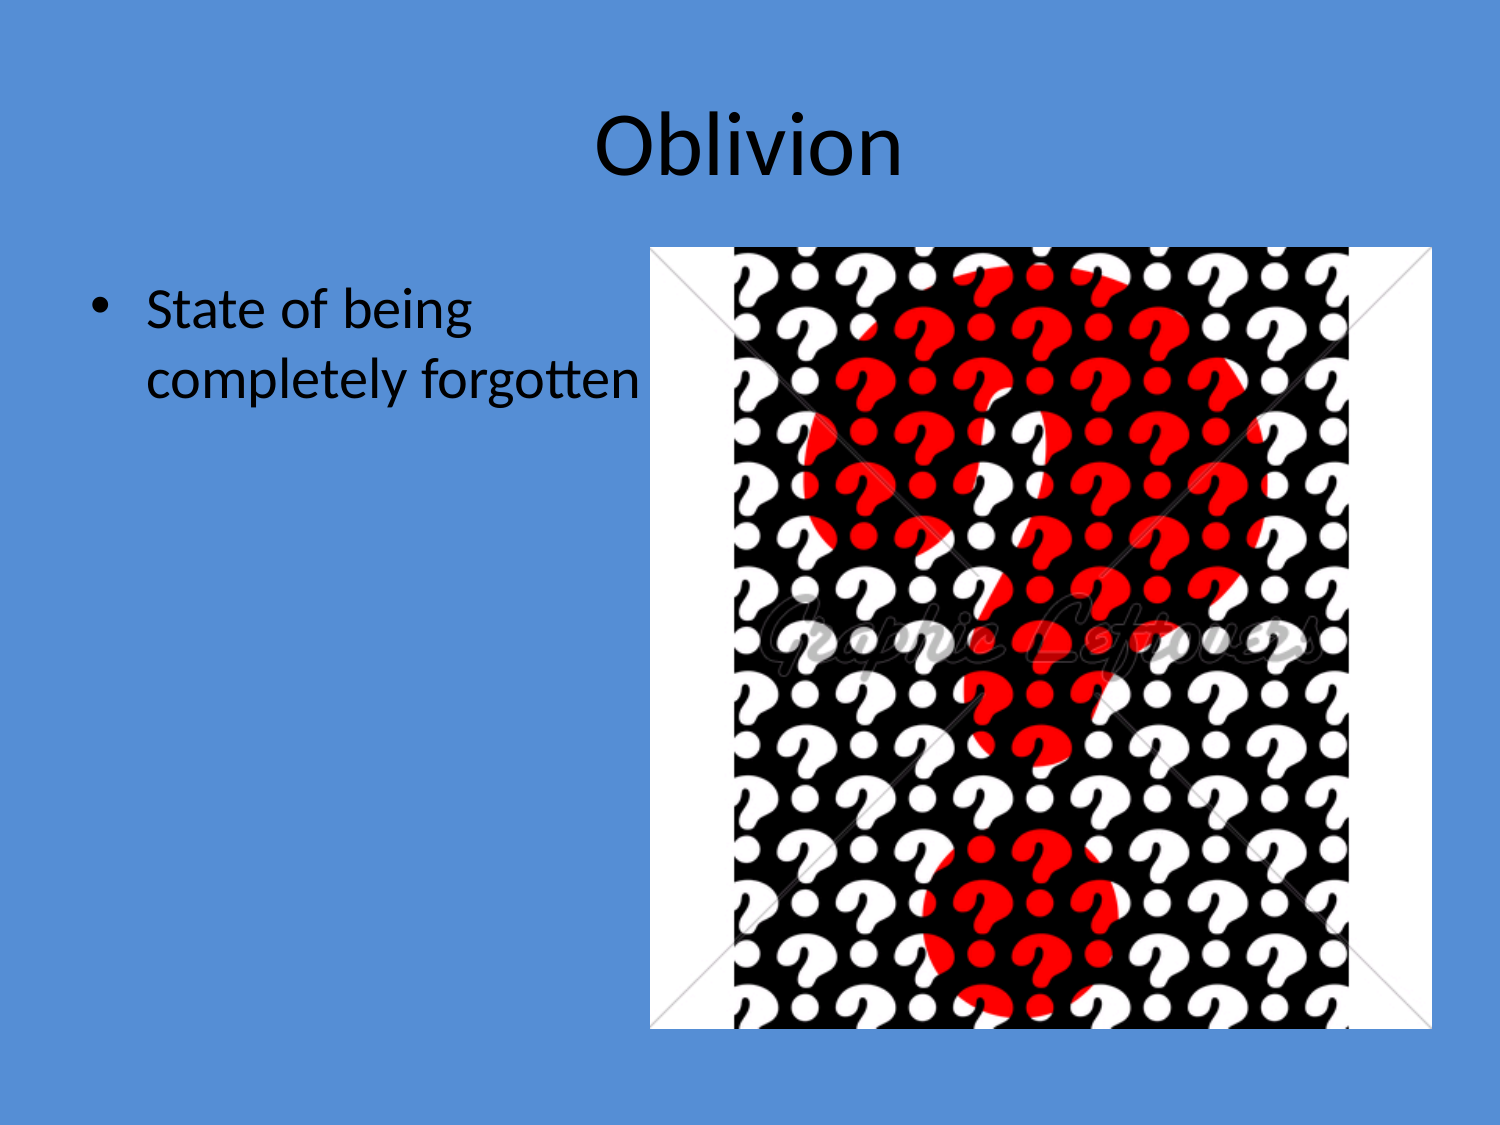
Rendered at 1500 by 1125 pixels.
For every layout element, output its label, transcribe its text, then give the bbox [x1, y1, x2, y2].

picture [649, 247, 1432, 1030]
title Oblivion [75, 45, 1425, 233]
list State of being completely forgotten [75, 262, 644, 1005]
